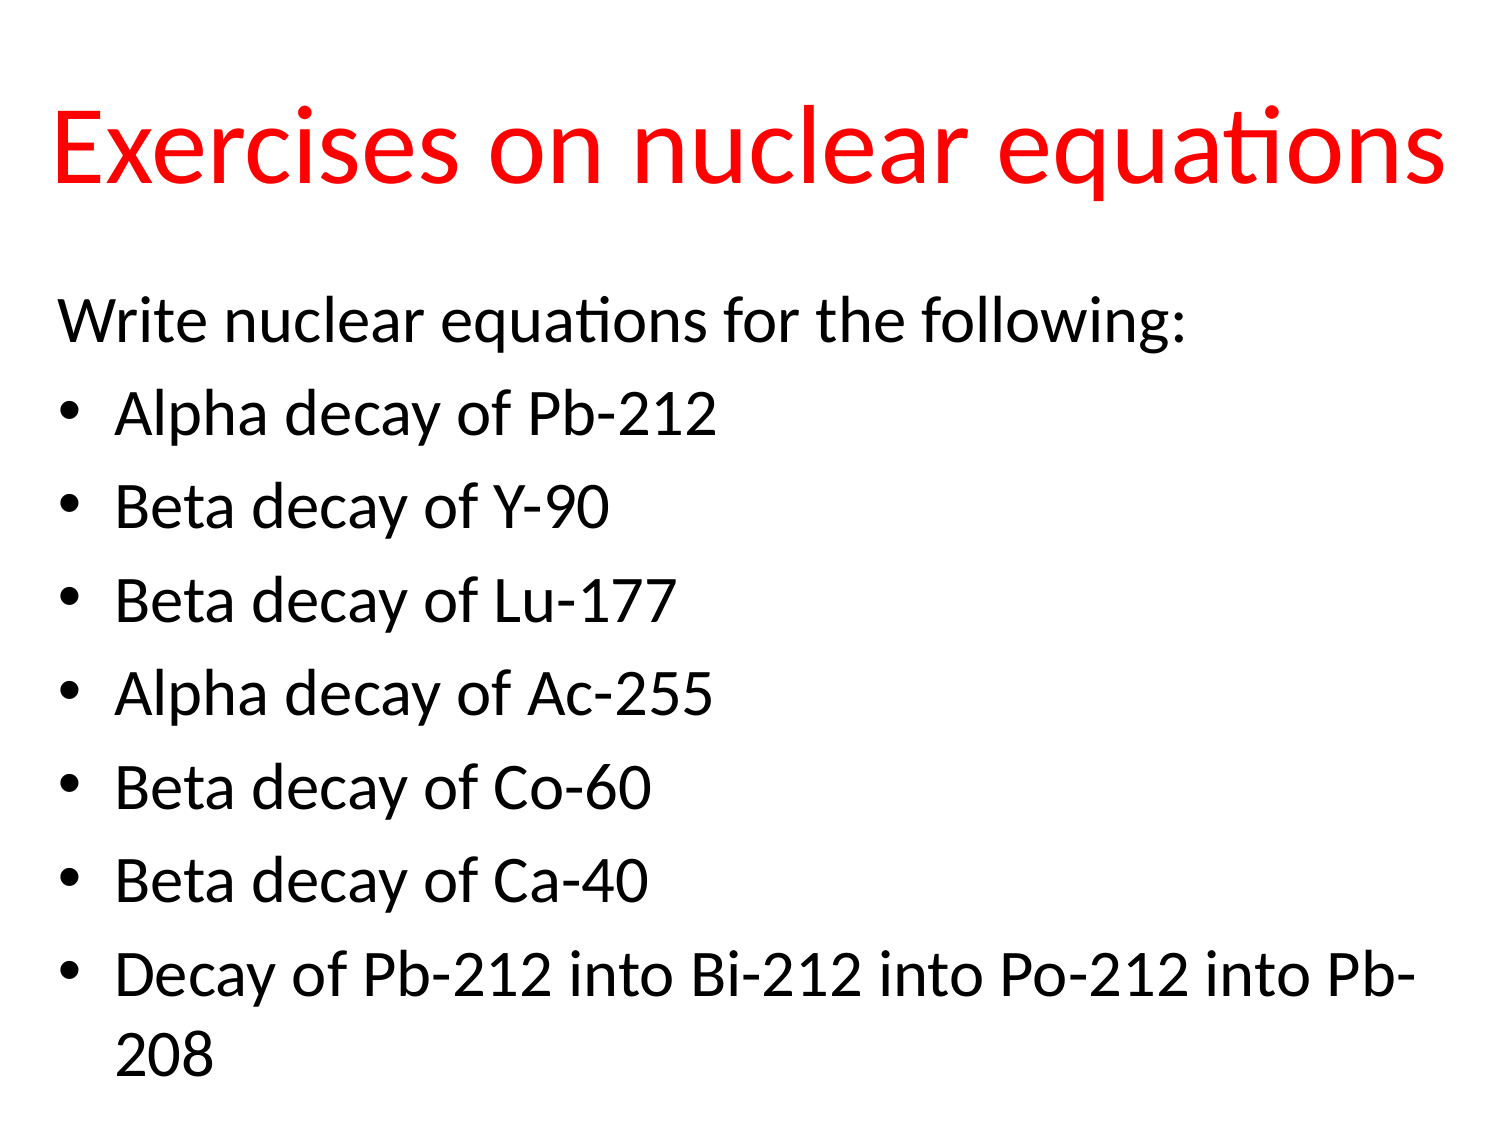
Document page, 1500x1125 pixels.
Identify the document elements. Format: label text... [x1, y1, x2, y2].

title Exercises on nuclear equations [0, 45, 1500, 233]
list Write nuclear equations for the following: Alpha decay of Pb-212 Beta decay of Y-90 Beta decay of Lu-177 Alpha decay of Ac-255 Beta decay of Co-60 Beta decay of Ca-40 Decay of Pb-212 into Bi-212 into Po-212 into Pb-208 [42, 267, 1461, 1125]
